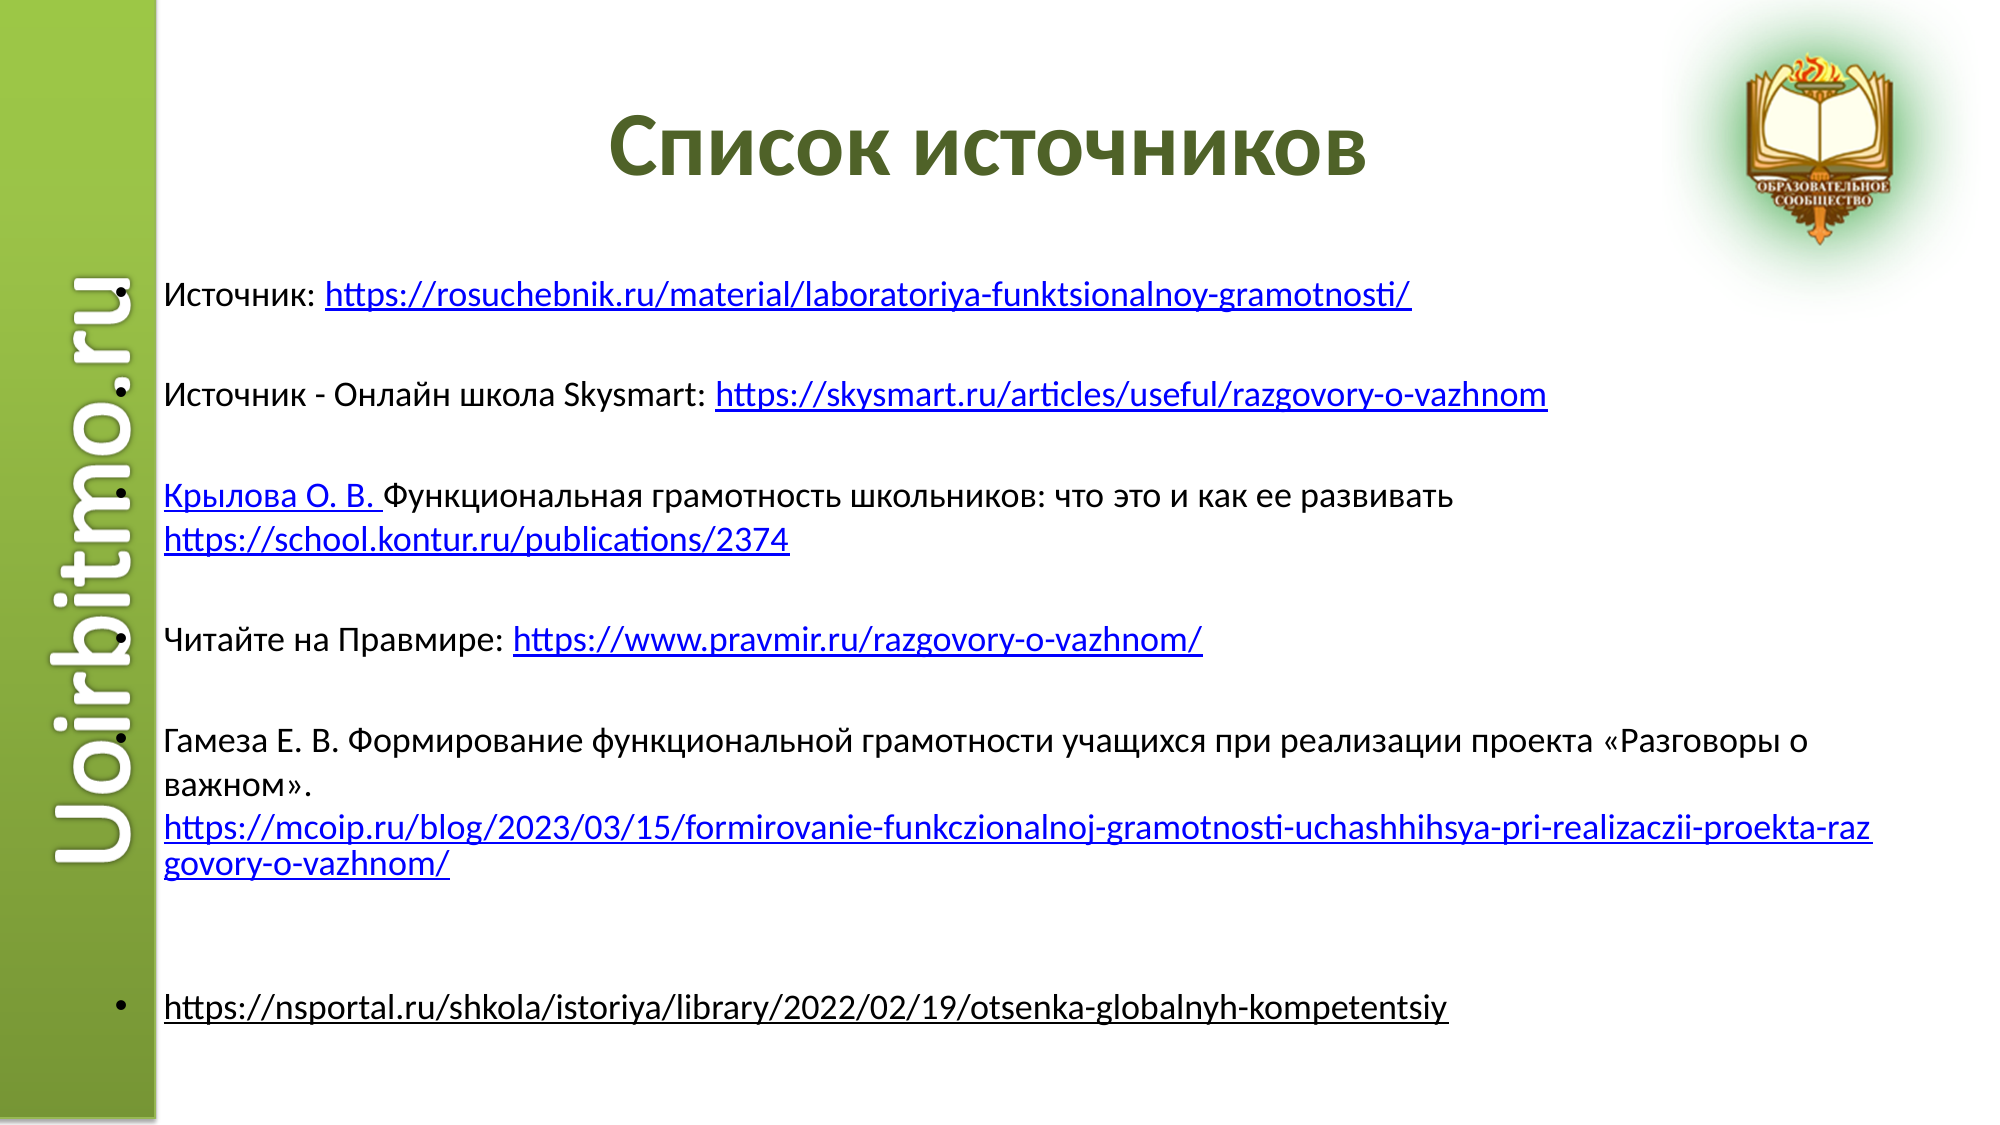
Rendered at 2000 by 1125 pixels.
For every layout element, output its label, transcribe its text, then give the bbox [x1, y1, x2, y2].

list Источник: https://rosuchebnik.ru/material/laboratoriya-funktsionalnoy-gramotnosti/ Источник - Онлайн школа Skysmart: https://skysmart.ru/articles/useful/razgovory-o-vazhnom Крылова О. В. Функциональная грамотность школьников: что это и как ее развивать https://school.kontur.ru/publications/2374 Читайте на Правмире: https://www.pravmir.ru/razgovory-o-vazhnom/ Гамеза Е. В. Формирование функциональной грамотности учащихся при реализации проекта «Разговоры о важном». https://mcoip.ru/blog/2023/03/15/formirovanie-funkczionalnoj-gramotnosti-uchashhihsya-pri-realizaczii-proekta-razgovory-o-vazhnom/ https://nsportal.ru/shkola/istoriya/library/2022/02/19/otsenka-globalnyh-kompetentsiy [99, 262, 1900, 1005]
title Список источников [99, 45, 1900, 233]
picture [0, 0, 2000, 1125]
